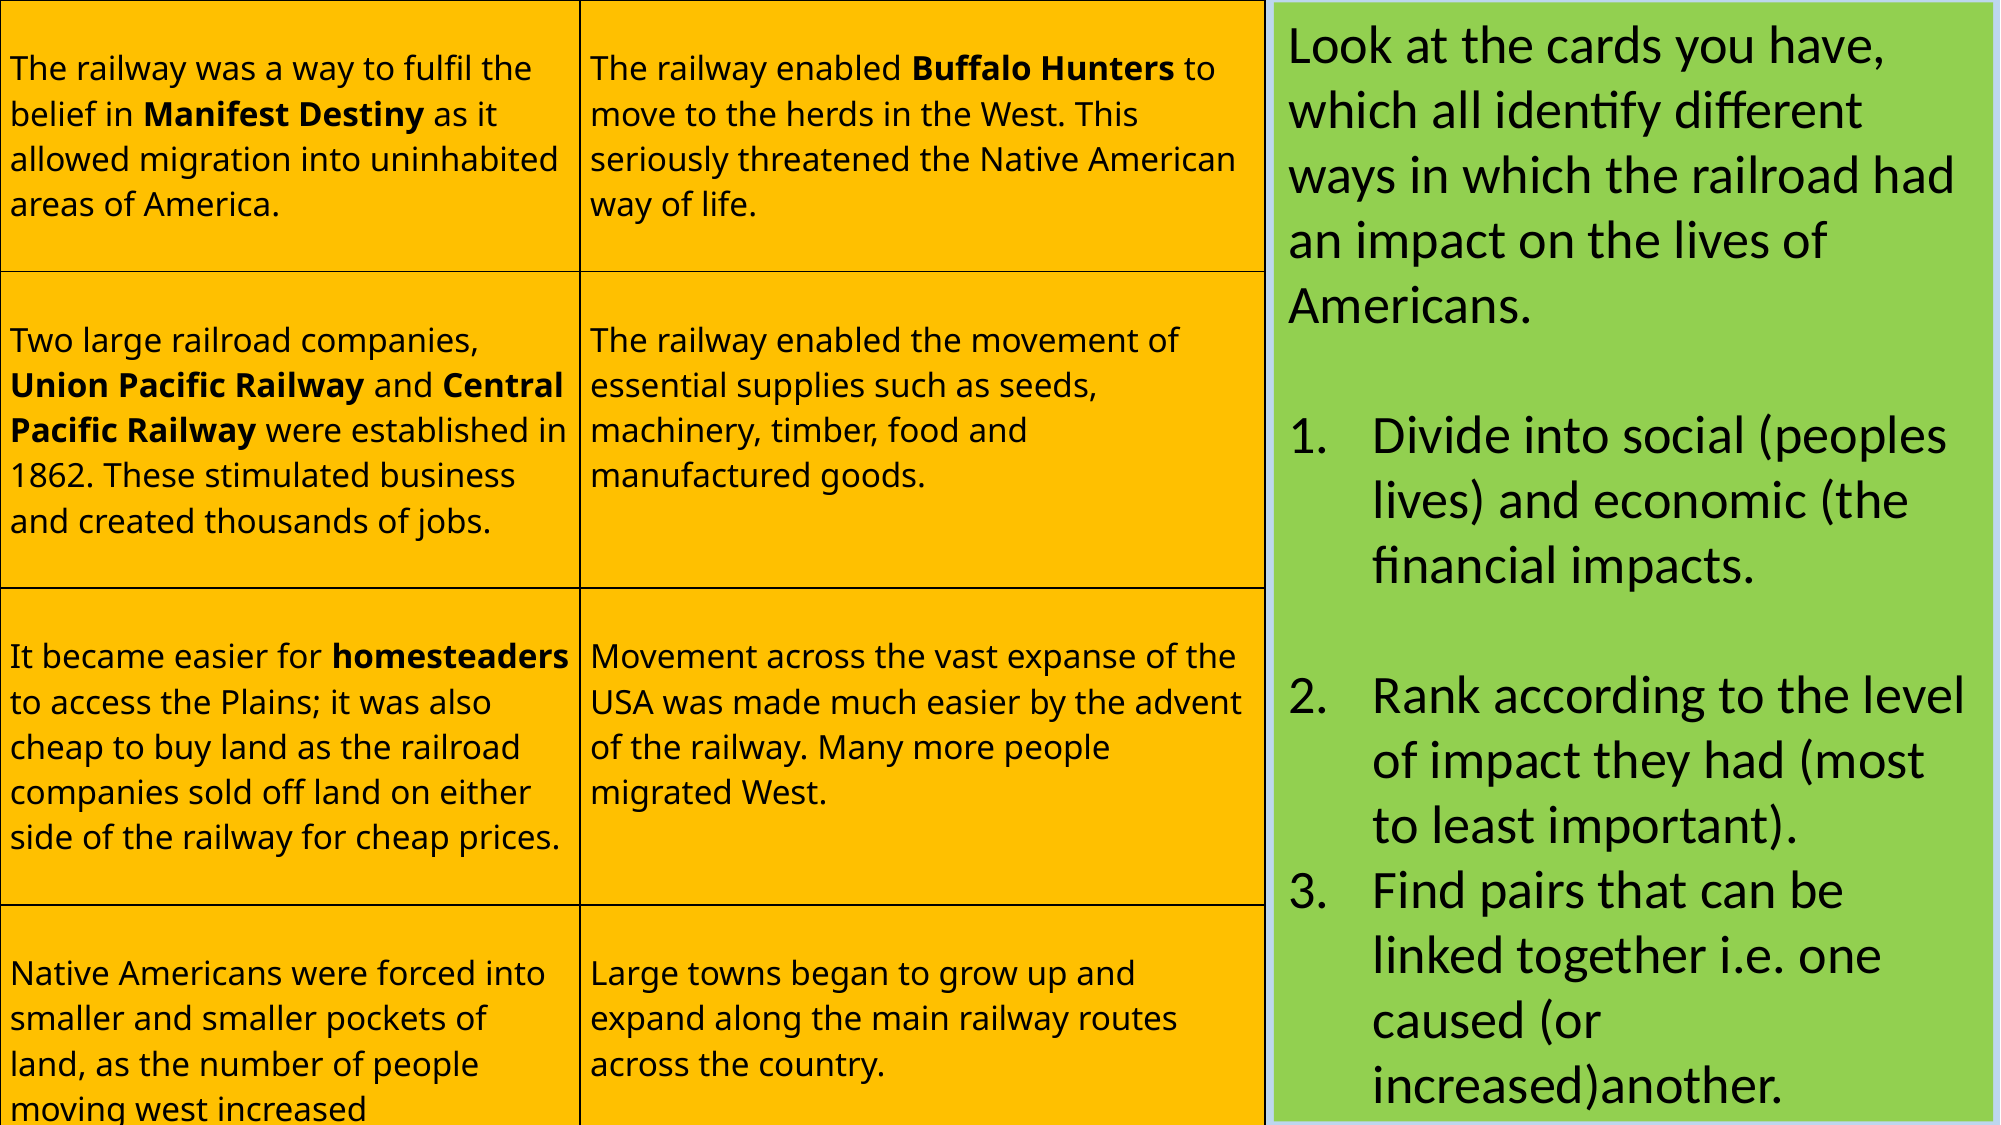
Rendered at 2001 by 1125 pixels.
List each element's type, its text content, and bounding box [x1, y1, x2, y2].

table_cell Native Americans were forced into smaller and smaller pockets of land, as the number of people moving west increased significantly. [1, 906, 579, 1125]
text_box Look at the cards you have, which all identify different ways in which the railroad had an impact on the lives of Americans. Divide into social (peoples lives) and economic (the financial impacts. Rank according to the level of impact they had (most to least important). Find pairs that can be linked together i.e. one caused (or increased)another. [1273, 2, 1994, 1122]
table_cell It became easier for homesteaders to access the Plains; it was also cheap to buy land as the railroad companies sold off land on either side of the railway for cheap prices. [1, 589, 579, 904]
table_cell Large towns began to grow up and expand along the main railway routes across the country. [581, 906, 1264, 1125]
table_cell The railway enabled the movement of essential supplies such as seeds, machinery, timber, food and manufactured goods. [581, 272, 1264, 587]
table_cell Movement across the vast expanse of the USA was made much easier by the advent of the railway. Many more people migrated West. [581, 589, 1264, 904]
table_header The railway enabled Buffalo Hunters to move to the herds in the West. This seriously threatened the Native American way of life. [581, 1, 1264, 271]
table_cell Two large railroad companies, Union Pacific Railway and Central Pacific Railway were established in 1862. These stimulated business and created thousands of jobs. [1, 272, 579, 587]
table_header The railway was a way to fulfil the belief in Manifest Destiny as it allowed migration into uninhabited areas of America. [1, 1, 579, 271]
